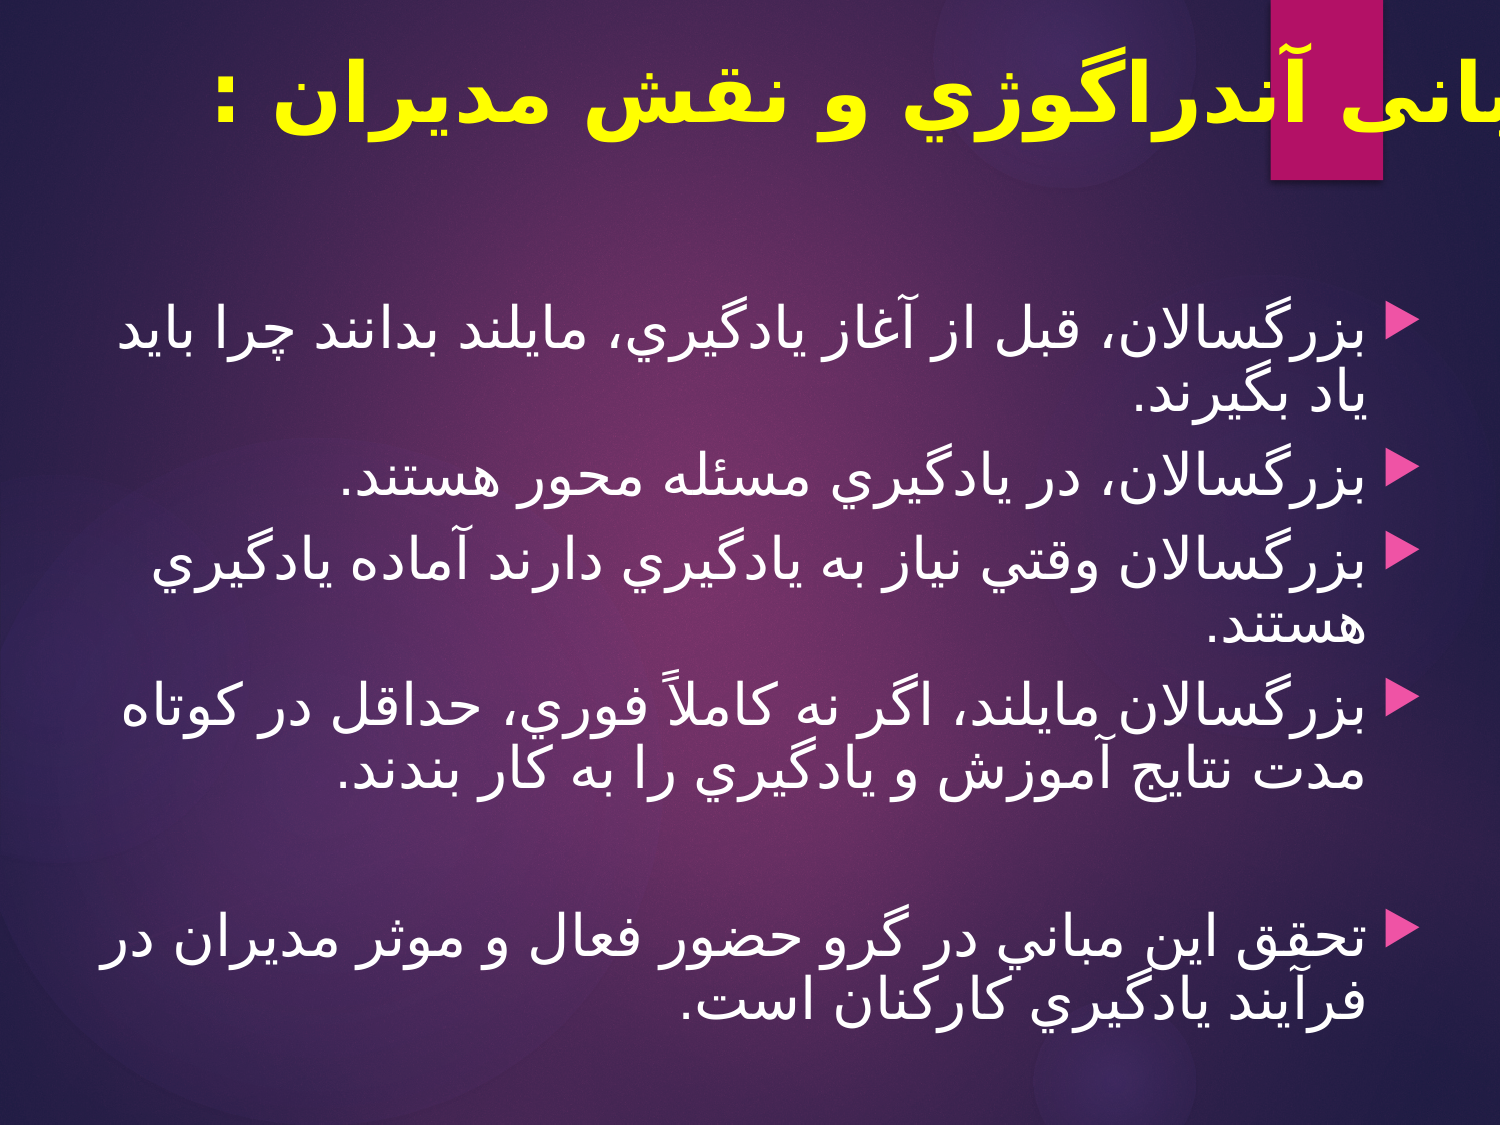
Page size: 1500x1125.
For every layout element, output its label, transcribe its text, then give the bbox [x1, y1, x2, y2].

list بزرگسالان، قبل از آغاز يادگيري، مايلند بدانند چرا بايد ياد بگيرند. بزرگسالان، در يادگيري مسئله محور هستند. بزرگسالان وقتي نياز به يادگيري دارند آماده يادگيري هستند. بزرگسالان مايلند، اگر نه كاملاً فوري، حداقل در كوتاه مدت نتايج آموزش و يادگيري را به كار بندند. تحقق اين مباني در گرو حضور فعال و موثر مديران در فرآيند يادگيري كاركنان است. [53, 219, 1440, 1024]
text_box مبانی آندراگوژي و نقش مديران : [0, 42, 1500, 148]
